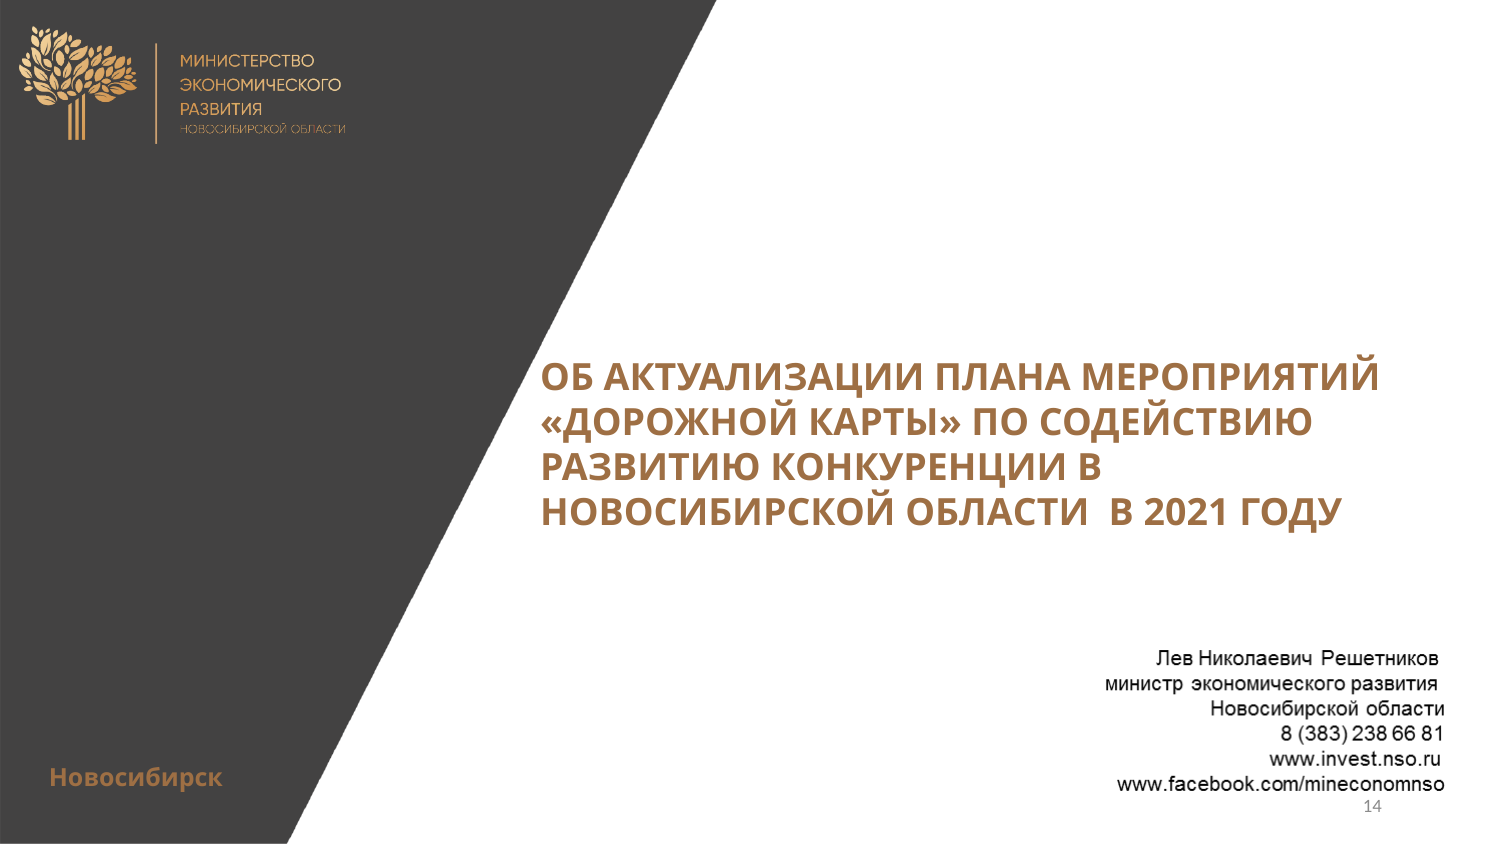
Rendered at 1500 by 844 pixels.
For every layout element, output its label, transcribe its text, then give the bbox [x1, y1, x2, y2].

text_box ОБ АКТУАЛИЗАЦИИ ПЛАНА МЕРОПРИЯТИЙ «ДОРОЖНОЙ КАРТЫ» ПО СОДЕЙСТВИЮ РАЗВИТИЮ КОНКУРЕНЦИИ В НОВОСИБИРСКОЙ ОБЛАСТИ В 2021 ГОДУ [717, 345, 1471, 540]
slide_number 14 [1059, 782, 1397, 827]
picture [0, 0, 717, 844]
picture [1092, 637, 1458, 808]
